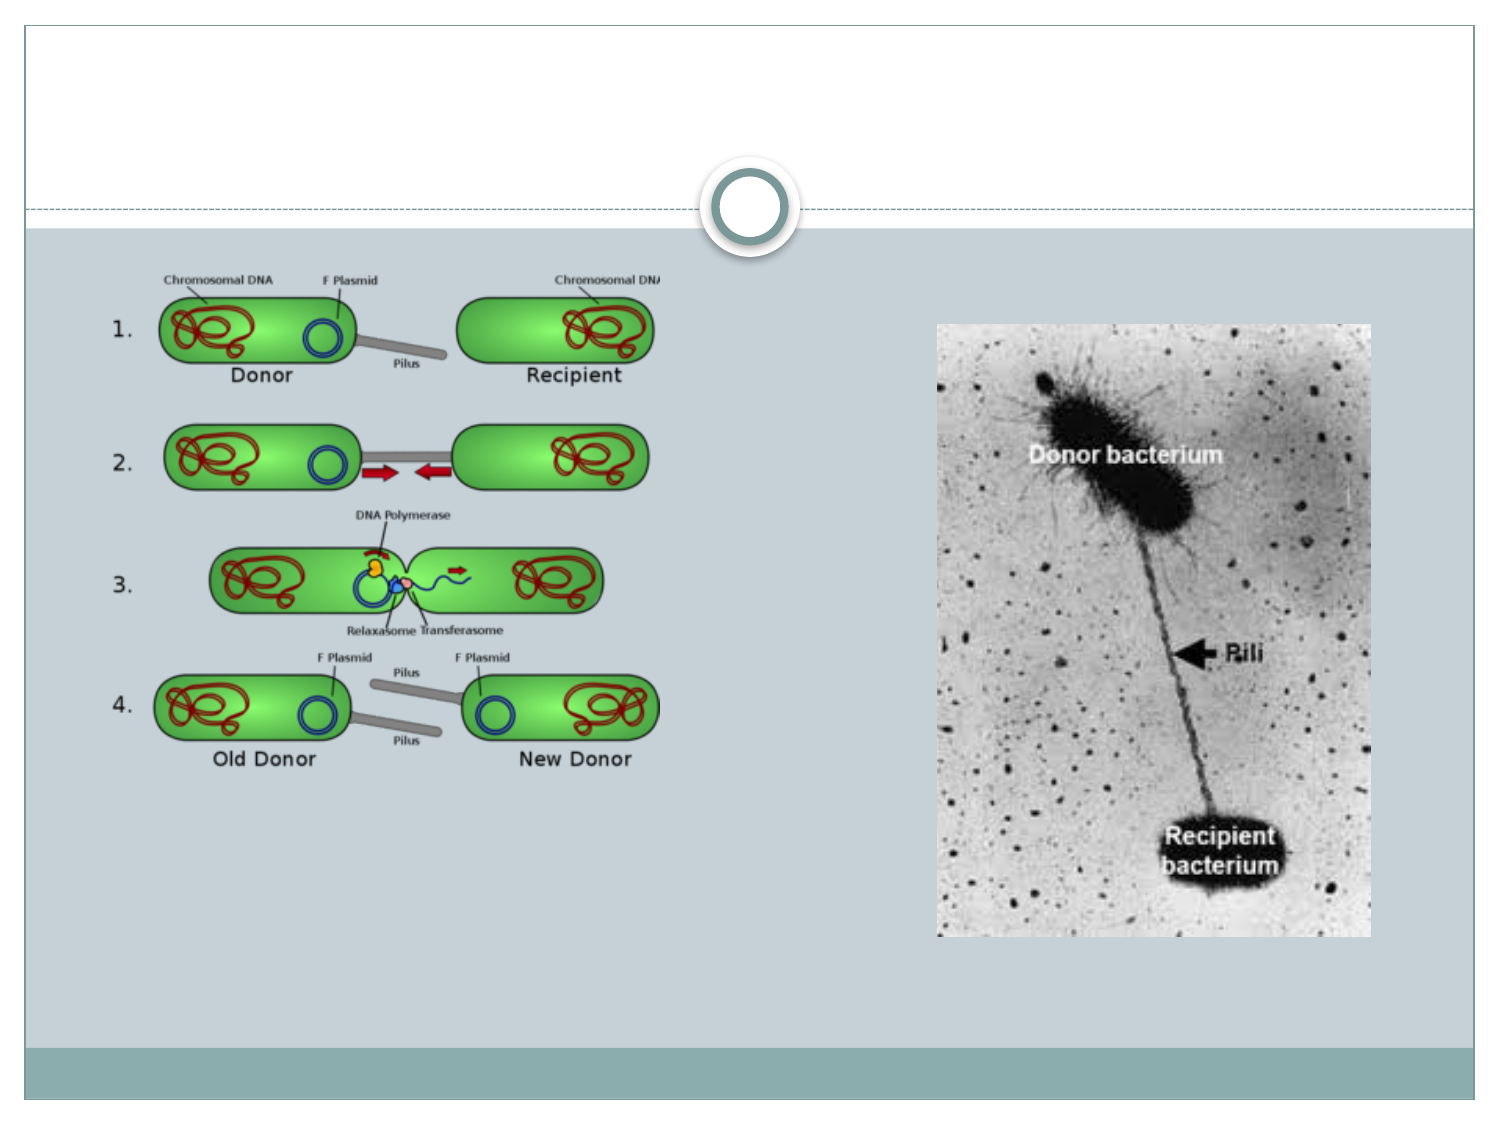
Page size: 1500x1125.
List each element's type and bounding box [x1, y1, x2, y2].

picture [937, 324, 1371, 937]
list [112, 274, 660, 771]
